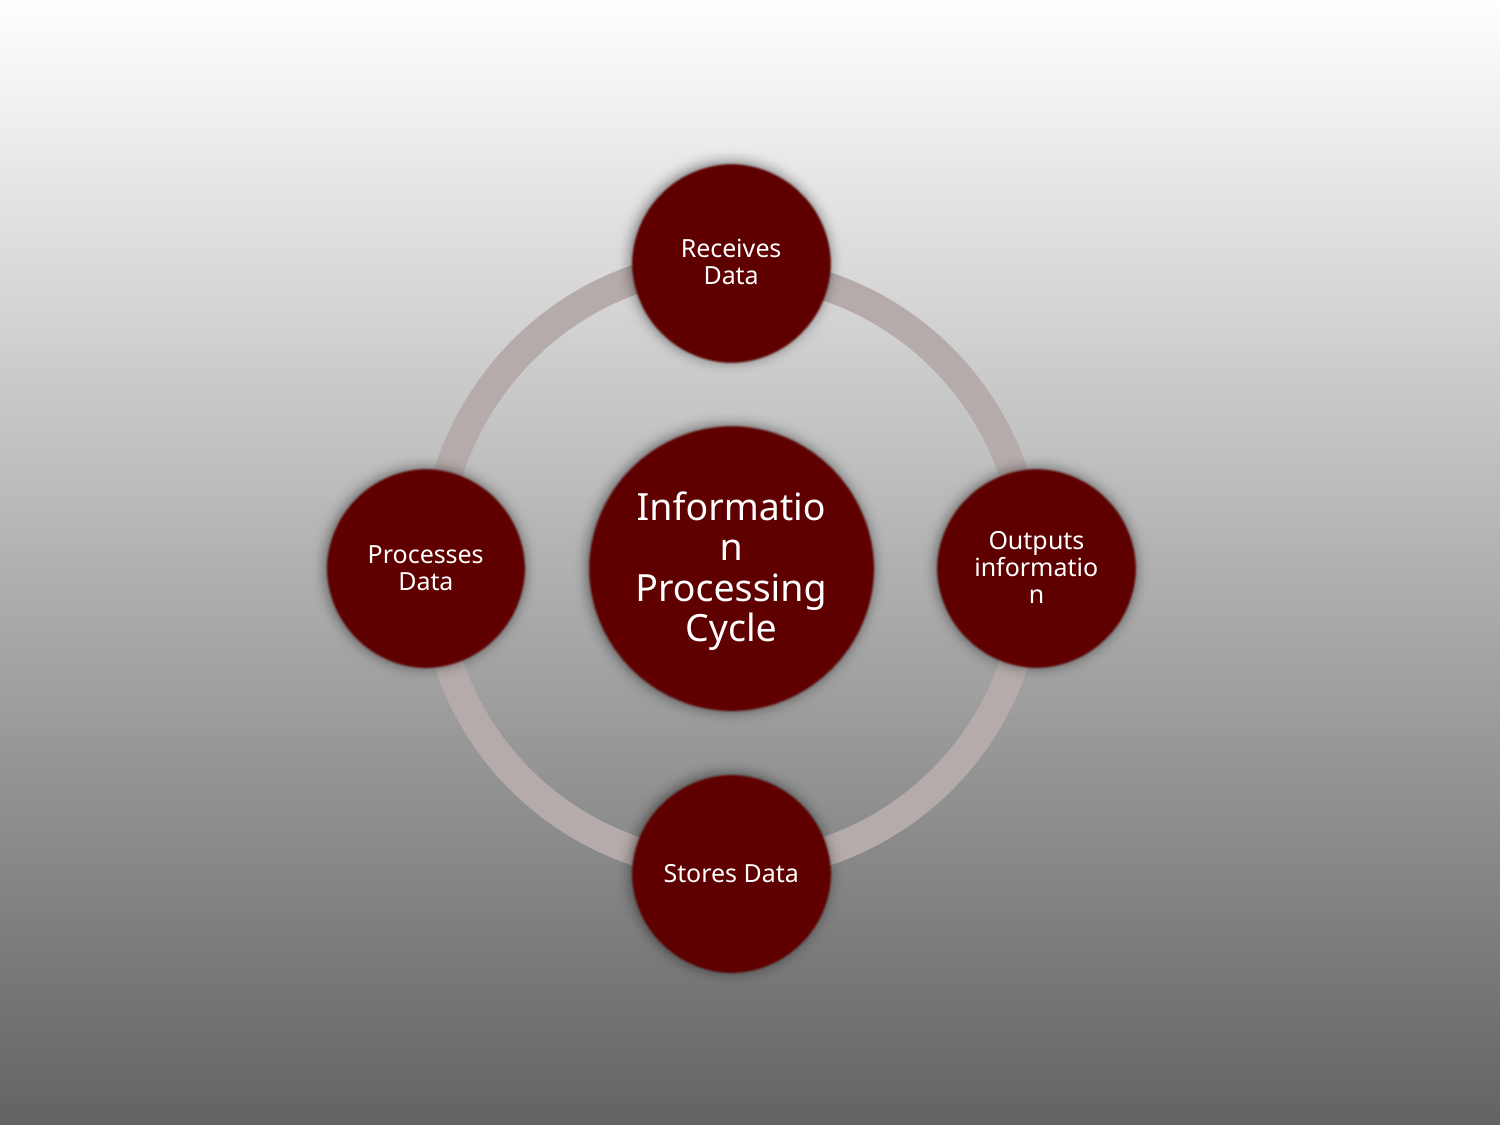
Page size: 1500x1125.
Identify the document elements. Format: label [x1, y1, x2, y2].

text_box [177, 165, 1286, 972]
